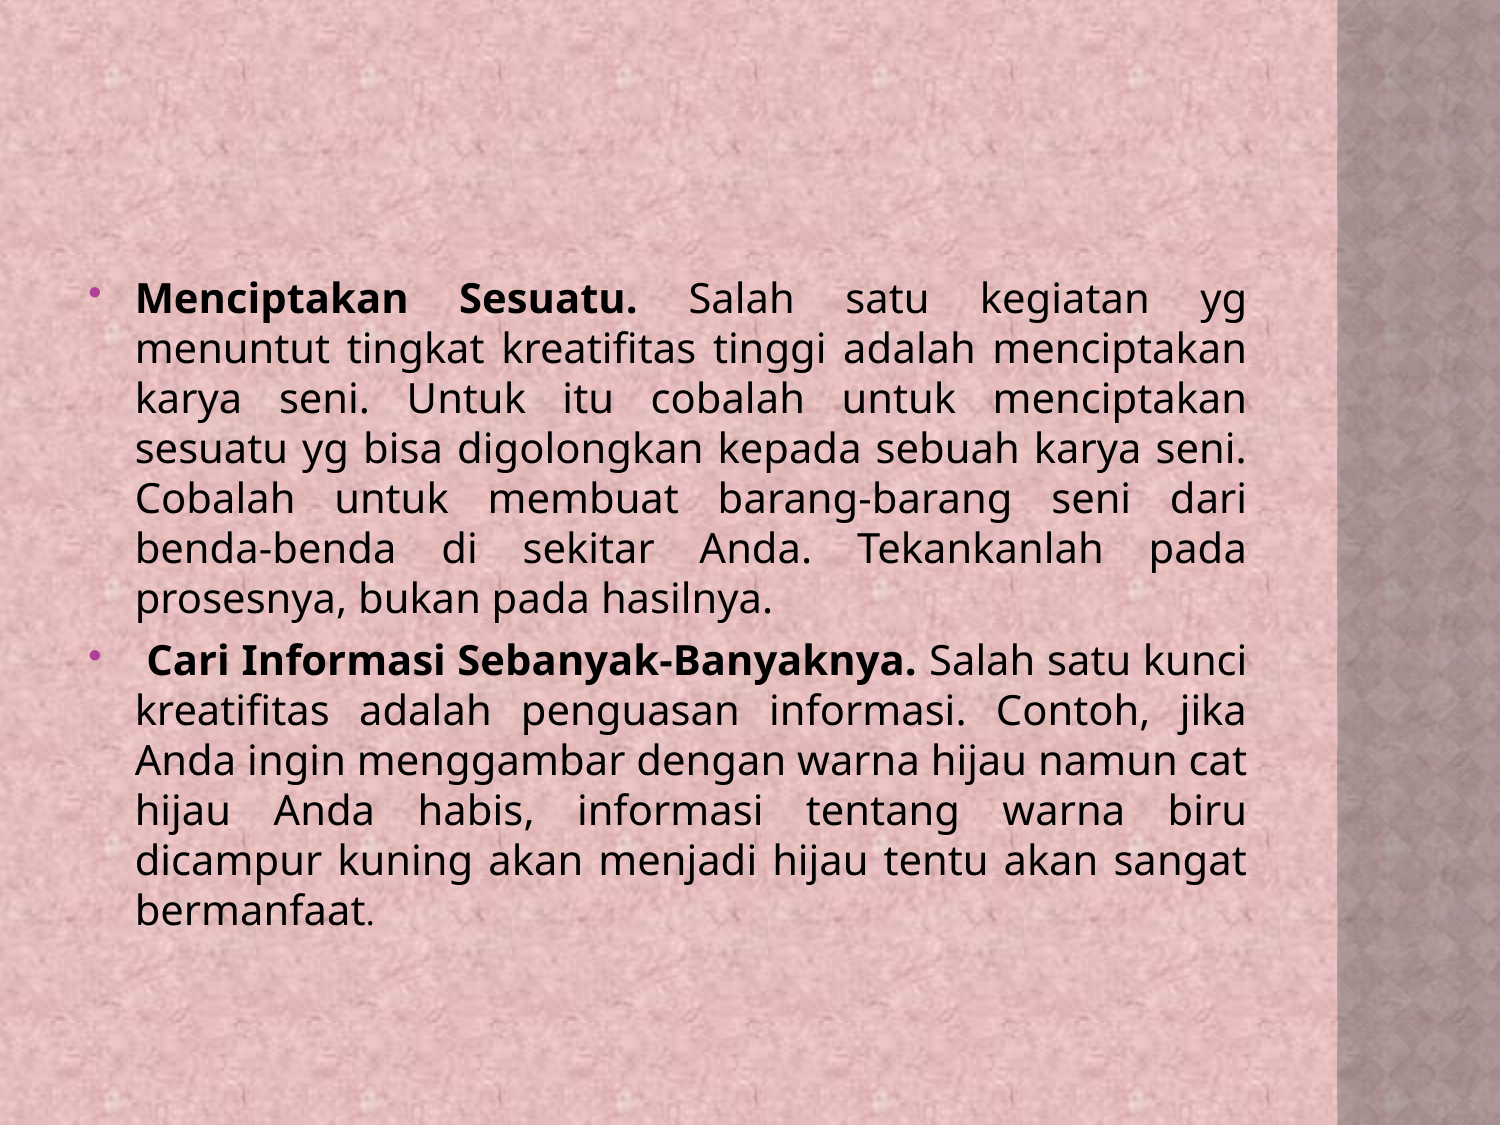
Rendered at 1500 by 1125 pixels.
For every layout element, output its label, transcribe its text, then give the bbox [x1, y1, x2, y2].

list Menciptakan Sesuatu. Salah satu kegiatan yg menuntut tingkat kreatifitas tinggi adalah menciptakan karya seni. Untuk itu cobalah untuk menciptakan sesuatu yg bisa digolongkan kepada sebuah karya seni. Cobalah untuk membuat barang-barang seni dari benda-benda di sekitar Anda. Tekankanlah pada prosesnya, bukan pada hasilnya. Cari Informasi Sebanyak-Banyaknya. Salah satu kunci kreatifitas adalah penguasan informasi. Contoh, jika Anda ingin menggambar dengan warna hijau namun cat hijau Anda habis, informasi tentang warna biru dicampur kuning akan menjadi hijau tentu akan sangat bermanfaat. [75, 264, 1263, 1059]
picture [0, 0, 1500, 1125]
